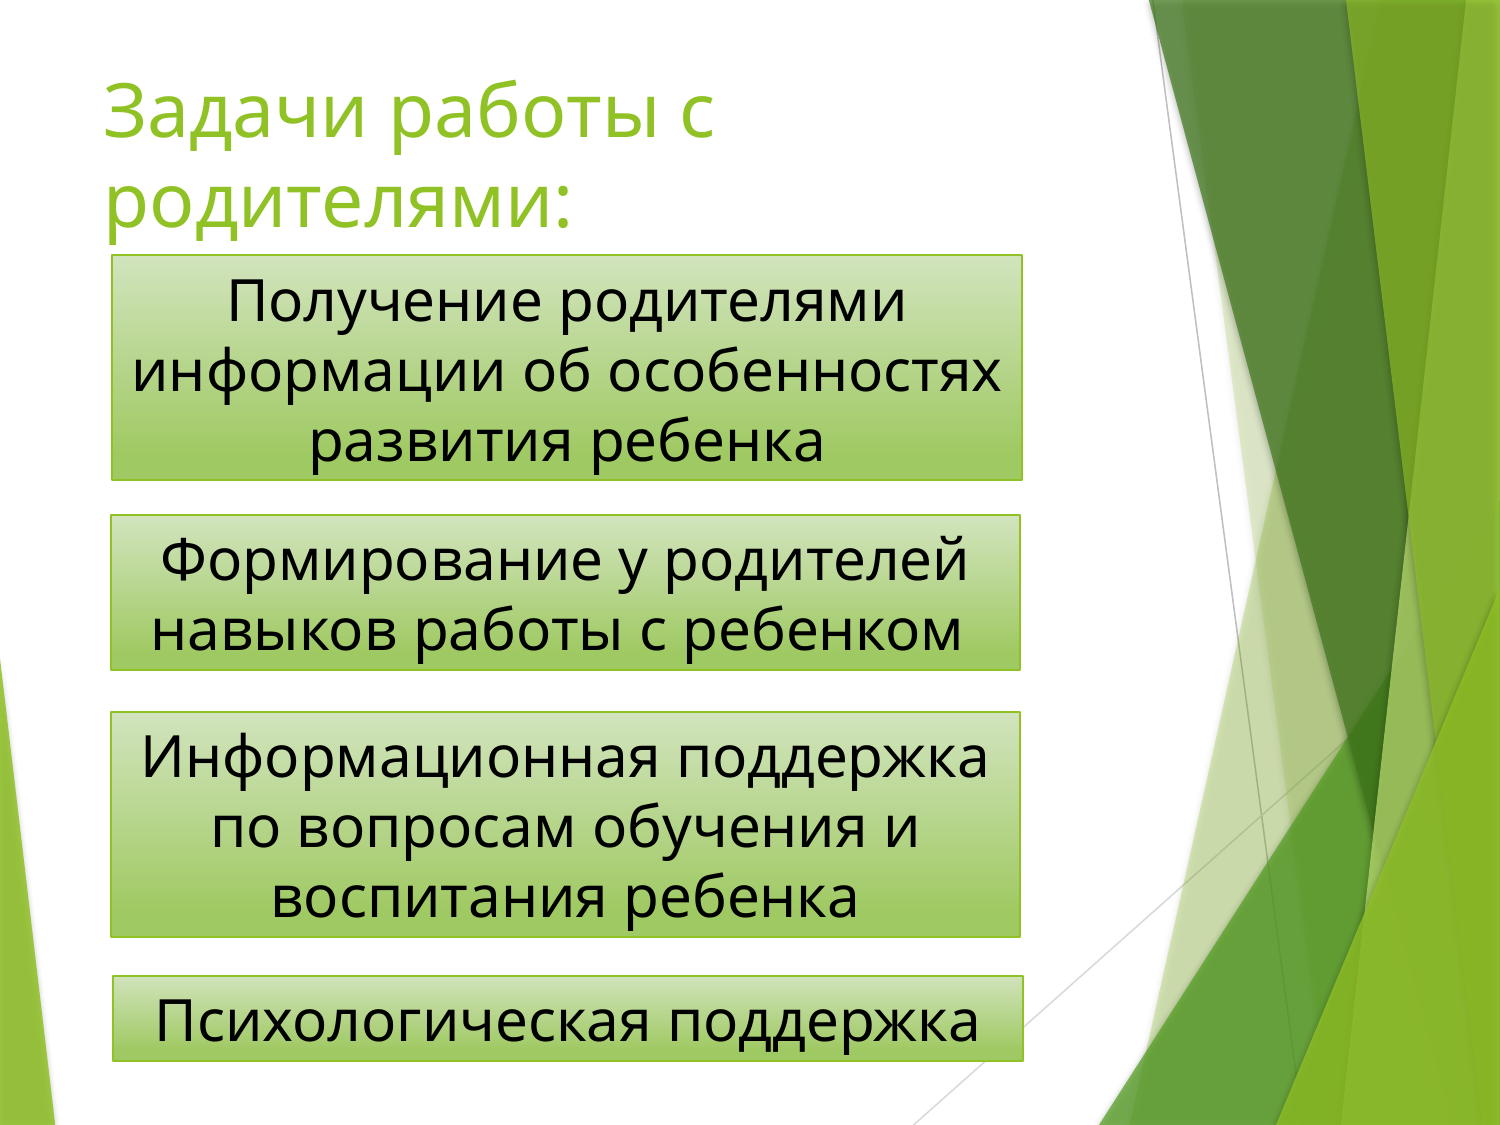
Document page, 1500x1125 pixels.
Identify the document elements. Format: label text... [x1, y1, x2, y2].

title Задачи работы с родителями: [88, 54, 1169, 272]
text_box Формирование у родителей навыков работы с ребенком [110, 514, 1021, 671]
text_box Получение родителями информации об особенностях развития ребенка [111, 254, 1023, 481]
text_box Психологическая поддержка [112, 975, 1024, 1062]
text_box Информационная поддержка по вопросам обучения и воспитания ребенка [110, 711, 1021, 938]
